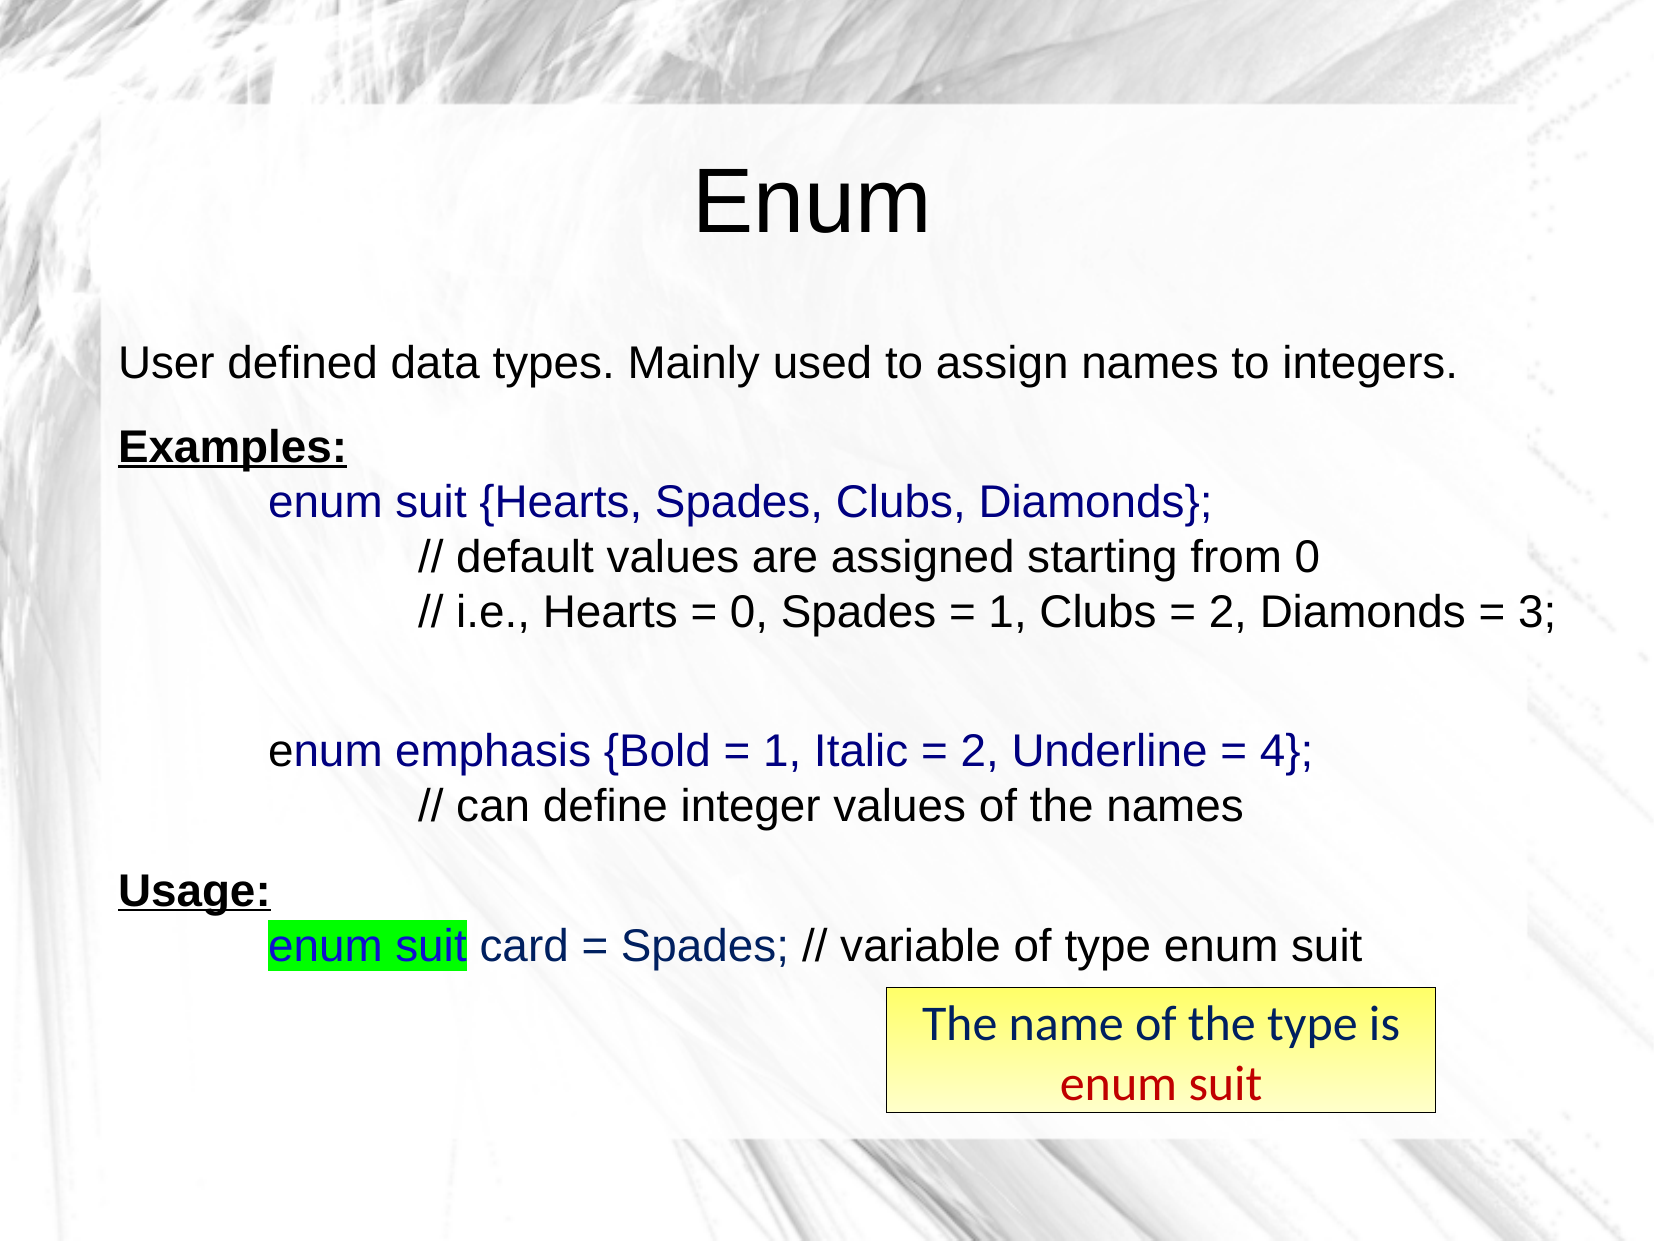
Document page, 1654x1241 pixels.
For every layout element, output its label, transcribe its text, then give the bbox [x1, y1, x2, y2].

picture [0, 0, 1654, 1241]
list User defined data types. Mainly used to assign names to integers. Examples: enum suit {Hearts, Spades, Clubs, Diamonds}; // default values are assigned starting from 0 // i.e., Hearts = 0, Spades = 1, Clubs = 2, Diamonds = 3; enum emphasis {Bold = 1, Italic = 2, Underline = 4}; // can define integer values of the names Usage: enum suit card = Spades; // variable of type enum suit [118, 332, 1571, 1121]
title Enum [118, 93, 1506, 299]
text_box The name of the type is enum suit [886, 987, 1436, 1113]
